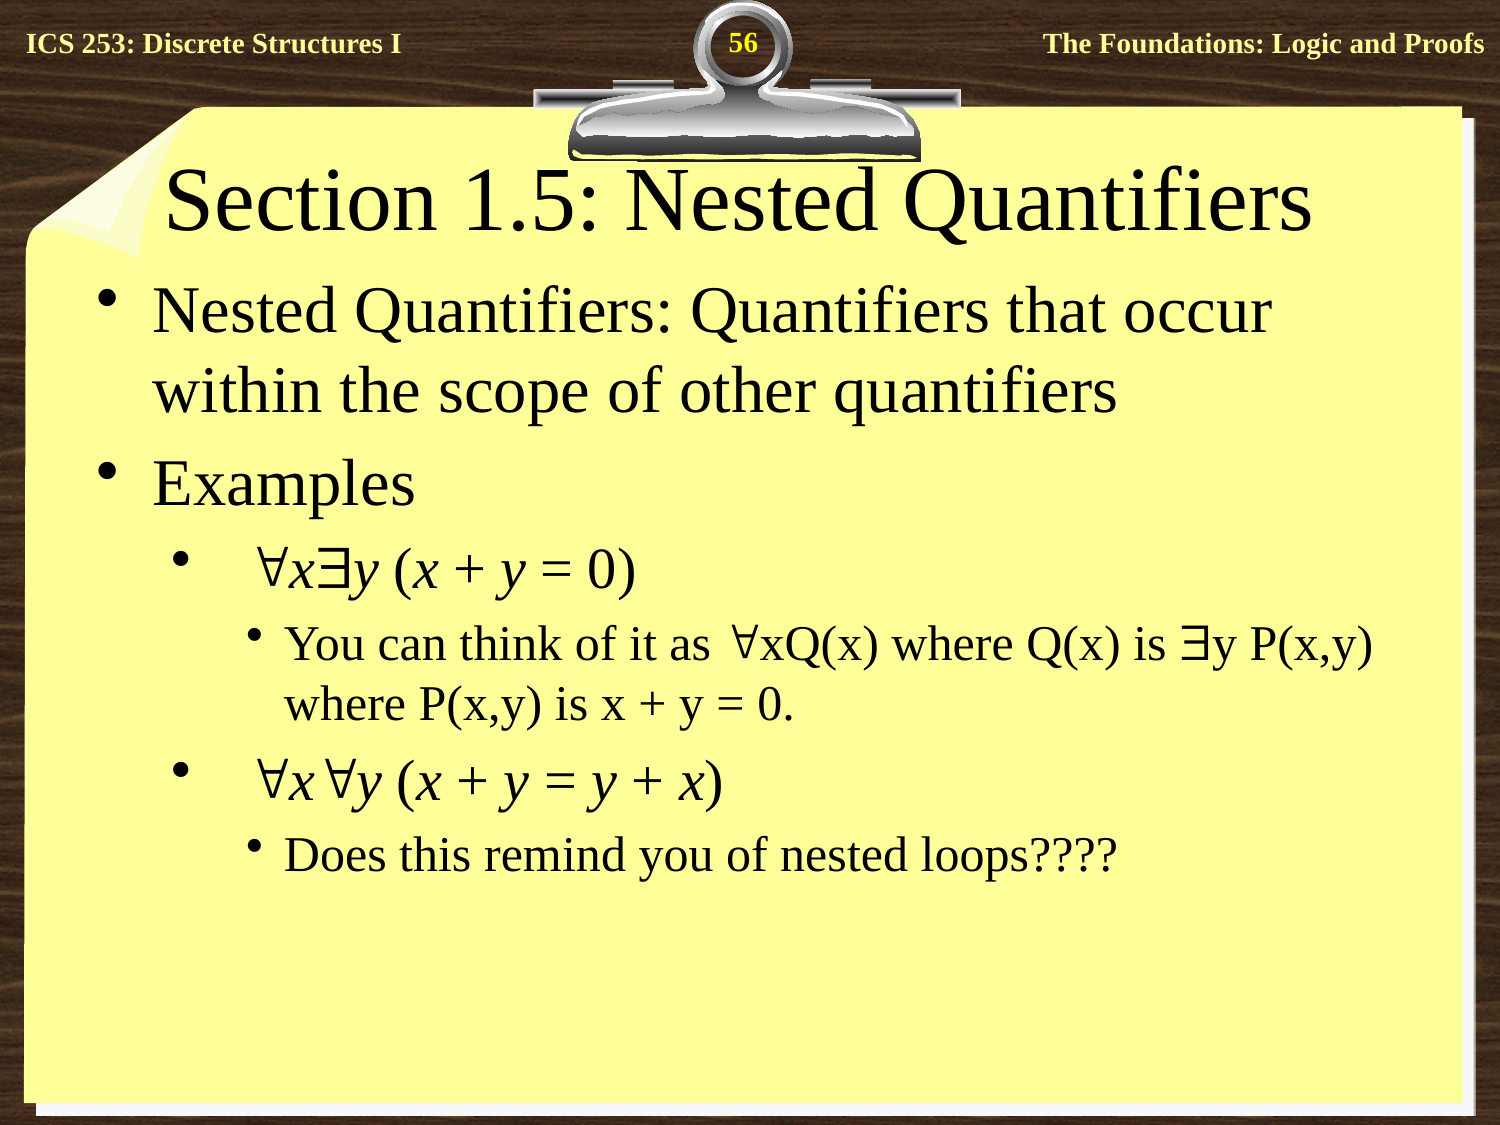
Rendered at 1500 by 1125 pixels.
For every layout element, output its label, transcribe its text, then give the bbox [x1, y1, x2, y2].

list Nested Quantifiers: Quantifiers that occur within the scope of other quantifiers Examples xy (x + y = 0) You can think of it as xQ(x) where Q(x) is y P(x,y) where P(x,y) is x + y = 0. xy (x + y = y + x) Does this remind you of nested loops???? [81, 257, 1405, 1079]
picture [0, 0, 1500, 1125]
picture [723, 71, 763, 78]
title Section 1.5: Nested Quantifiers [77, 140, 1403, 246]
slide_number 56 [704, 11, 774, 71]
